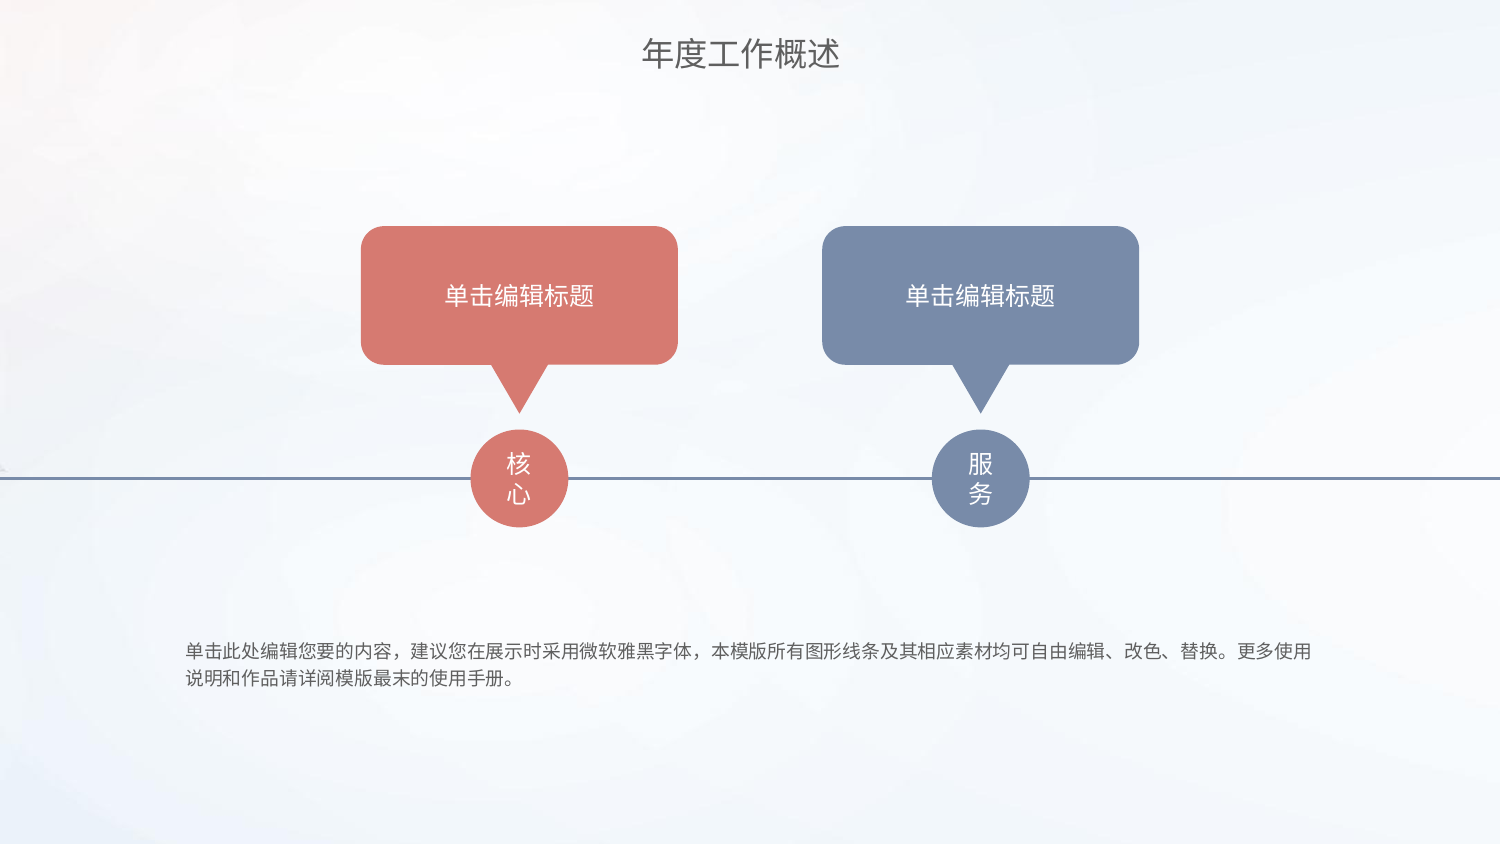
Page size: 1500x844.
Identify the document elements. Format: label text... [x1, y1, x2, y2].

text_box 服务 [930, 479, 1031, 529]
picture [0, 0, 1500, 477]
text_box 核心 [469, 479, 570, 529]
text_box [822, 226, 1140, 414]
text_box 单击此处编辑您要的内容，建议您在展示时采用微软雅黑字体，本模版所有图形线条及其相应素材均可自由编辑、改色、替换。更多使用说明和作品请详阅模版最末的使用手册。 [170, 627, 1330, 672]
text_box 核心 [469, 428, 570, 478]
picture [0, 480, 1500, 844]
text_box 服务 [930, 428, 1031, 478]
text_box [360, 226, 678, 414]
text_box 年度工作概述 [626, 25, 868, 81]
